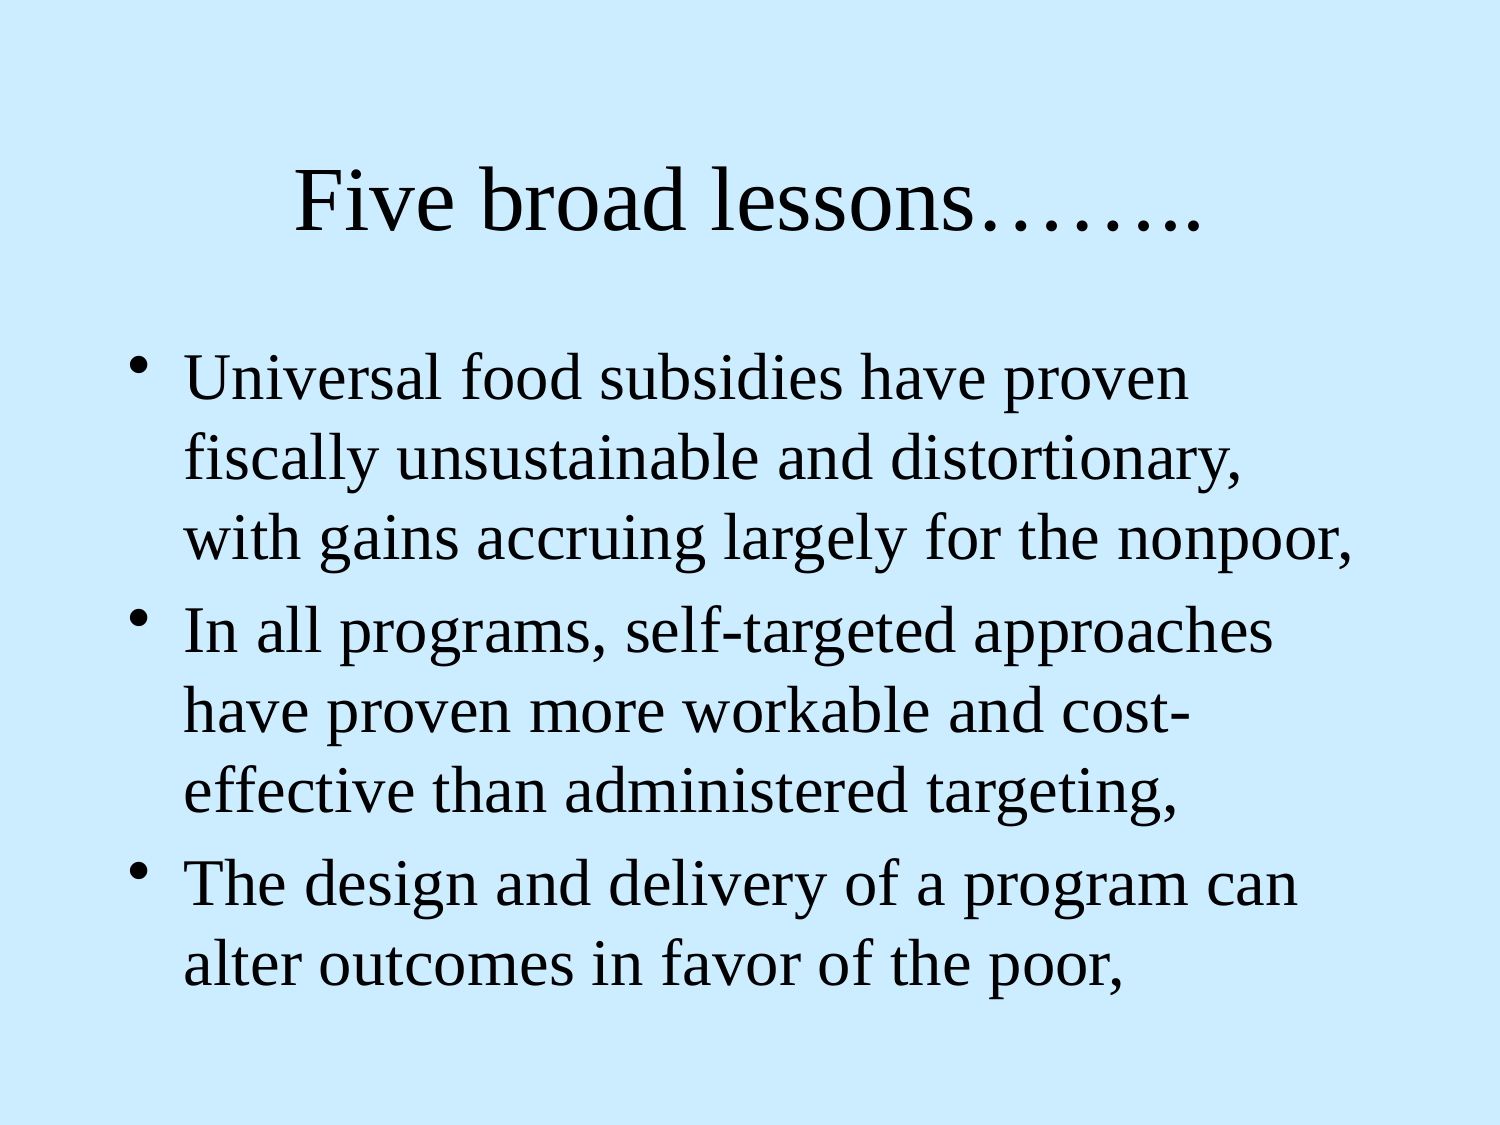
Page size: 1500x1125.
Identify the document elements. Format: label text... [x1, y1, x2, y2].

title Five broad lessons…….. [112, 99, 1388, 288]
list Universal food subsidies have proven fiscally unsustainable and distortionary, with gains accruing largely for the nonpoor, In all programs, self-targeted approaches have proven more workable and cost-effective than administered targeting, The design and delivery of a program can alter outcomes in favor of the poor, [112, 324, 1388, 1001]
